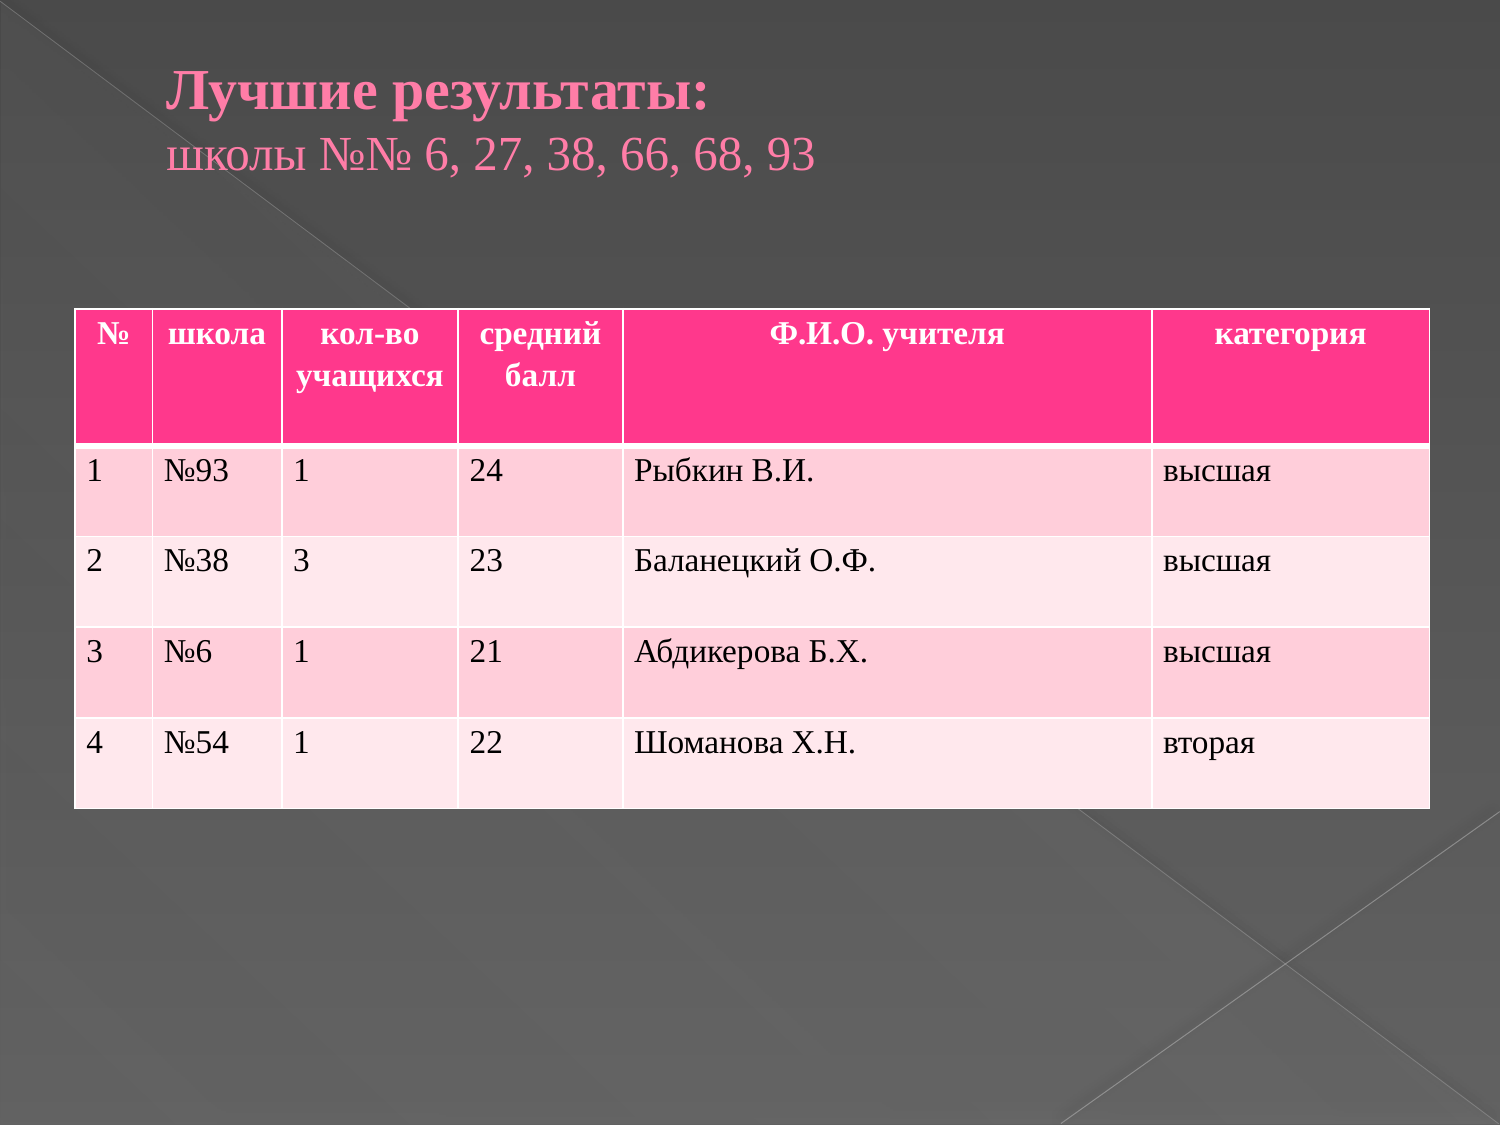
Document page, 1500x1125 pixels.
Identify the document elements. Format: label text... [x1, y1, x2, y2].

table_header кол-во учащихся [283, 310, 457, 443]
table_cell Абдикерова Б.Х. [624, 628, 1151, 717]
table_header № [76, 310, 152, 443]
table_cell 1 [283, 628, 457, 717]
table_cell №54 [153, 719, 281, 808]
table_cell высшая [1153, 449, 1429, 536]
table_cell 4 [76, 719, 152, 808]
table_cell 24 [459, 449, 622, 536]
title Лучшие результаты: школы №№ 6, 27, 38, 66, 68, 93 [75, 43, 1425, 188]
table_cell 2 [76, 537, 152, 626]
table_header Ф.И.О. учителя [624, 310, 1151, 443]
table_cell 3 [76, 628, 152, 717]
table_cell 1 [76, 449, 152, 536]
table_cell Рыбкин В.И. [624, 449, 1151, 536]
table_cell №93 [153, 449, 281, 536]
table_cell №38 [153, 537, 281, 626]
table_cell Шоманова Х.Н. [624, 719, 1151, 808]
table_cell вторая [1153, 719, 1429, 808]
table_cell высшая [1153, 537, 1429, 626]
table_cell №6 [153, 628, 281, 717]
table_cell 3 [283, 537, 457, 626]
table_cell 23 [459, 537, 622, 626]
table_cell 21 [459, 628, 622, 717]
table_cell 1 [283, 449, 457, 536]
table_header школа [153, 310, 281, 443]
table_header категория [1153, 310, 1429, 443]
table_cell 1 [283, 719, 457, 808]
table_header средний балл [459, 310, 622, 443]
table_cell высшая [1153, 628, 1429, 717]
table_cell 22 [459, 719, 622, 808]
table_cell Баланецкий О.Ф. [624, 537, 1151, 626]
